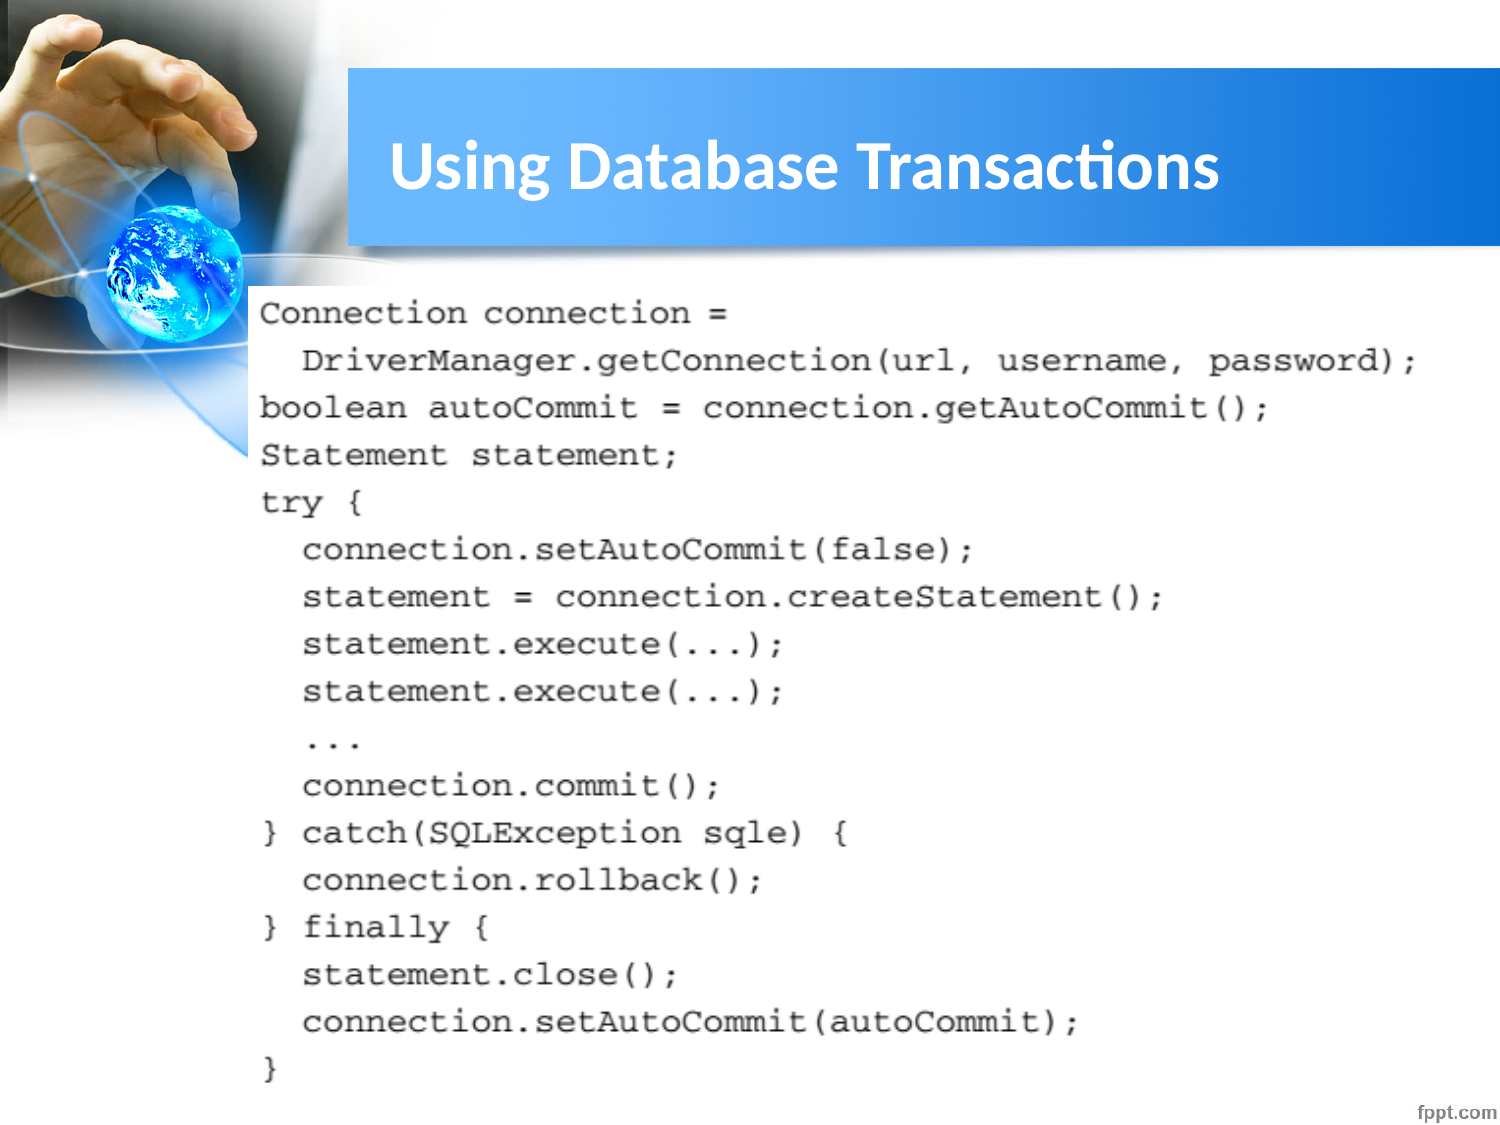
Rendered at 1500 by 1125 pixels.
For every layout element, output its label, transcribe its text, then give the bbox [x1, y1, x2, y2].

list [247, 286, 1430, 1089]
title Using Database Transactions [374, 111, 1452, 212]
picture [0, 0, 1500, 1125]
